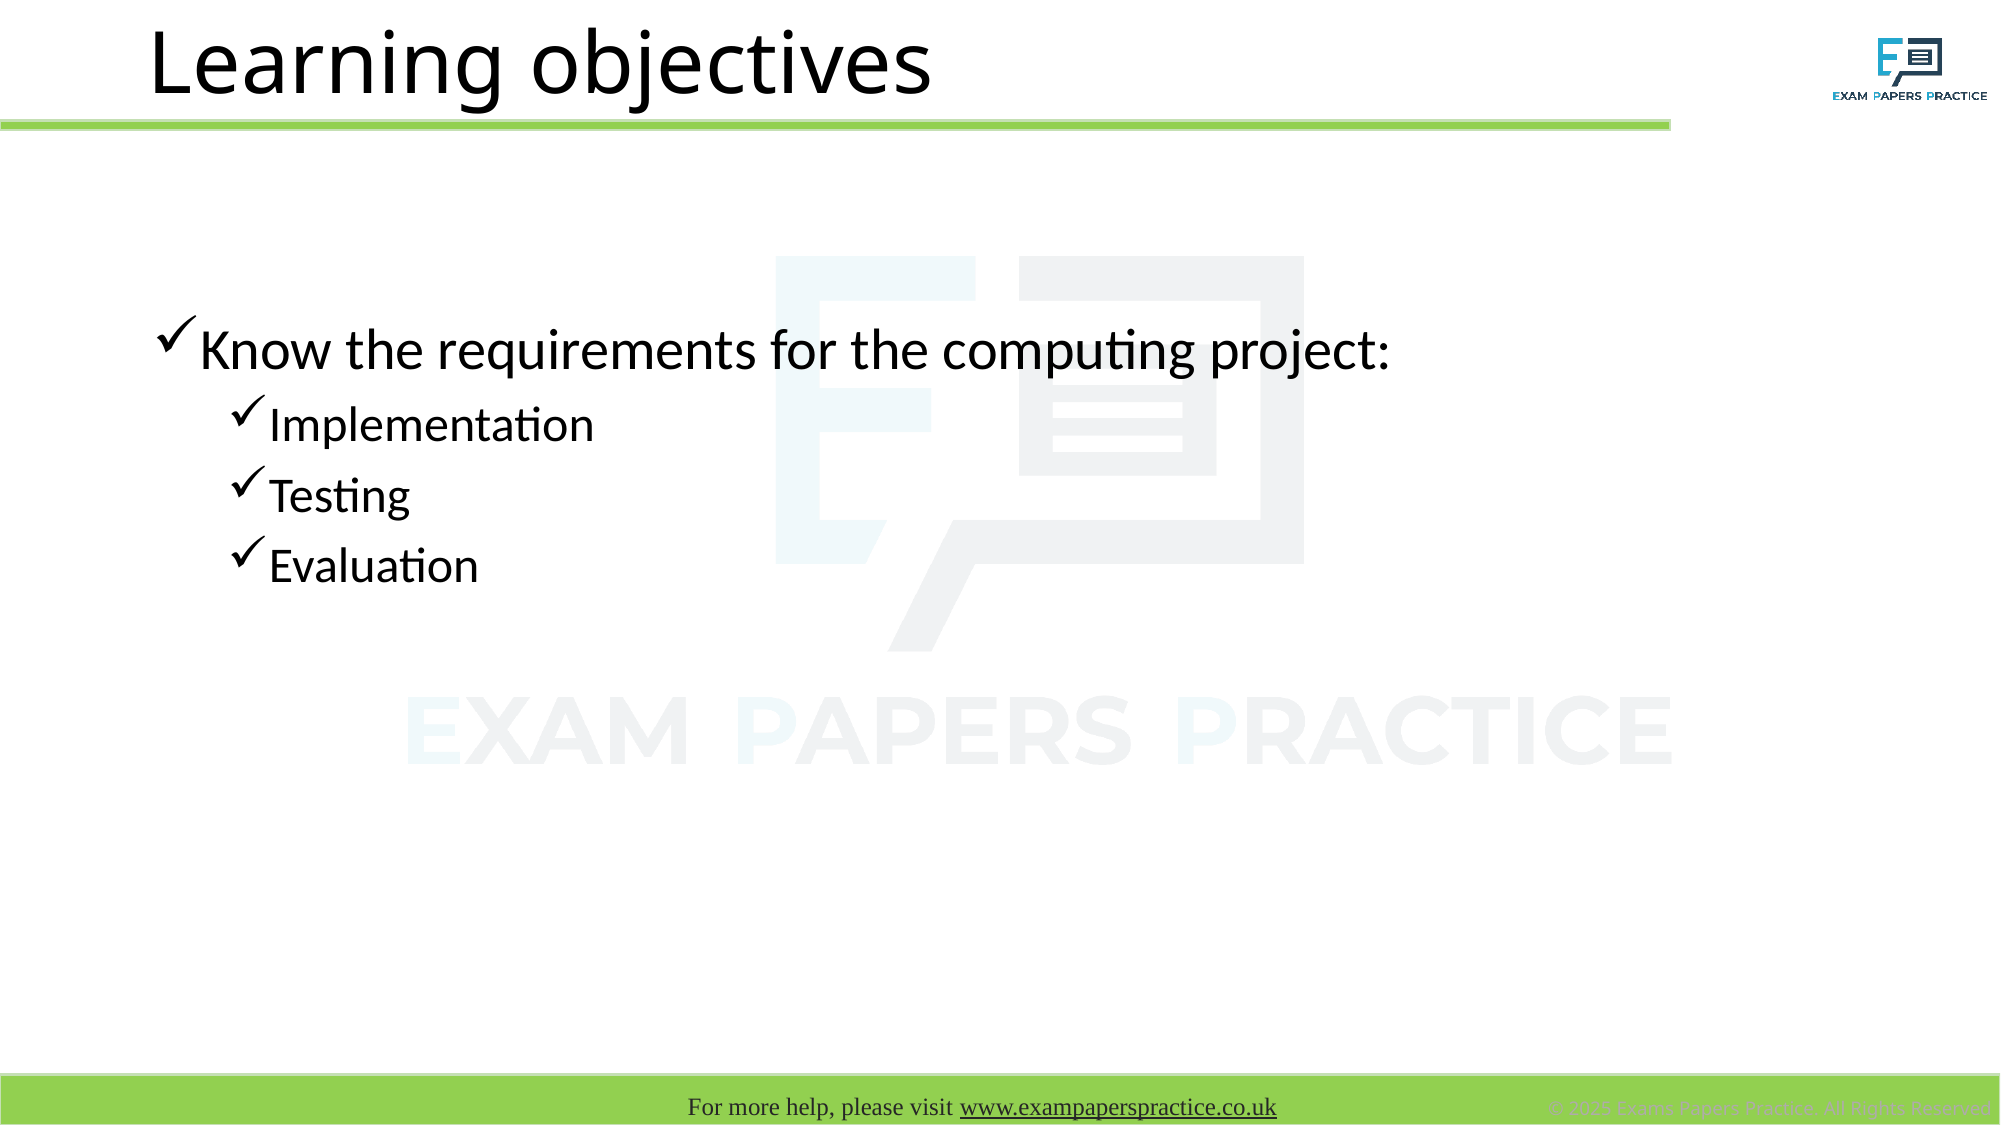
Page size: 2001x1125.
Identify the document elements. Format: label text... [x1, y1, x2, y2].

title Learning objectives [132, 11, 1858, 121]
list Know the requirements for the computing project: Implementation Testing Evaluation [137, 304, 1863, 1018]
